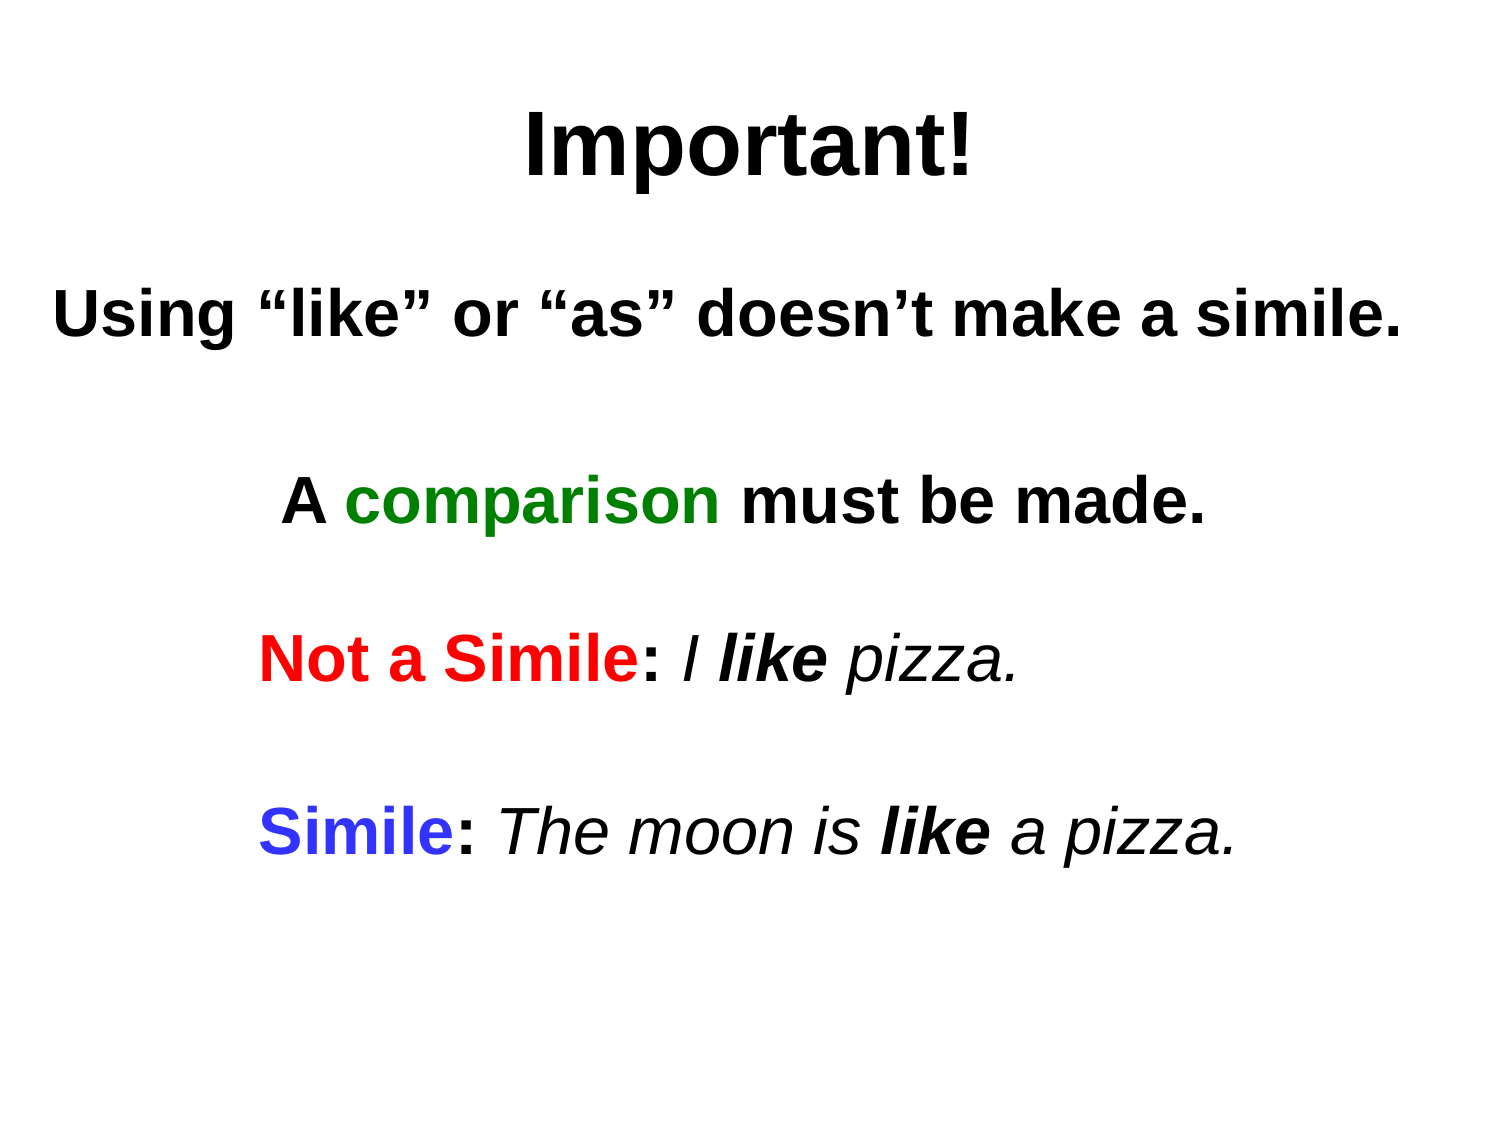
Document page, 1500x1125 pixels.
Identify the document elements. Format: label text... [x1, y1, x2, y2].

list Using “like” or “as” doesn’t make a simile. A comparison must be made. Not a Simile: I like pizza. Simile: The moon is like a pizza. [37, 262, 1451, 1006]
title Important! [74, 44, 1426, 233]
